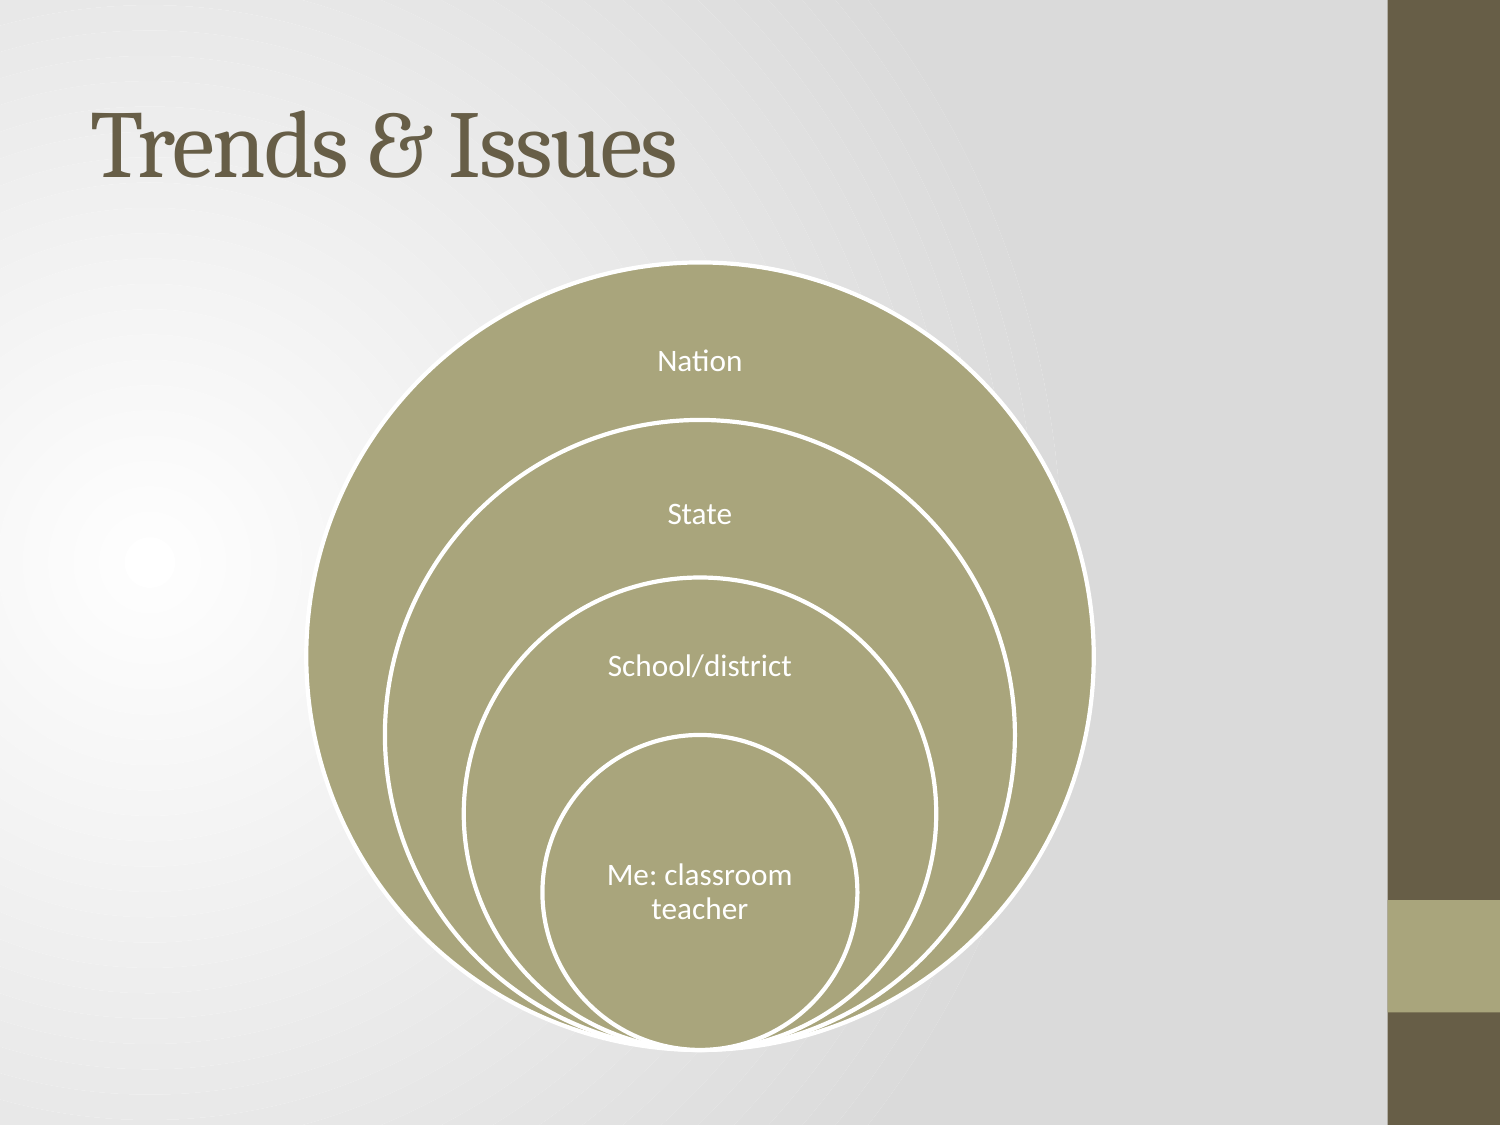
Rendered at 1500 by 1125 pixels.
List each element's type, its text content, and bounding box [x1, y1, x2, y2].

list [74, 261, 1326, 1051]
title Trends & Issues [75, 45, 1325, 233]
